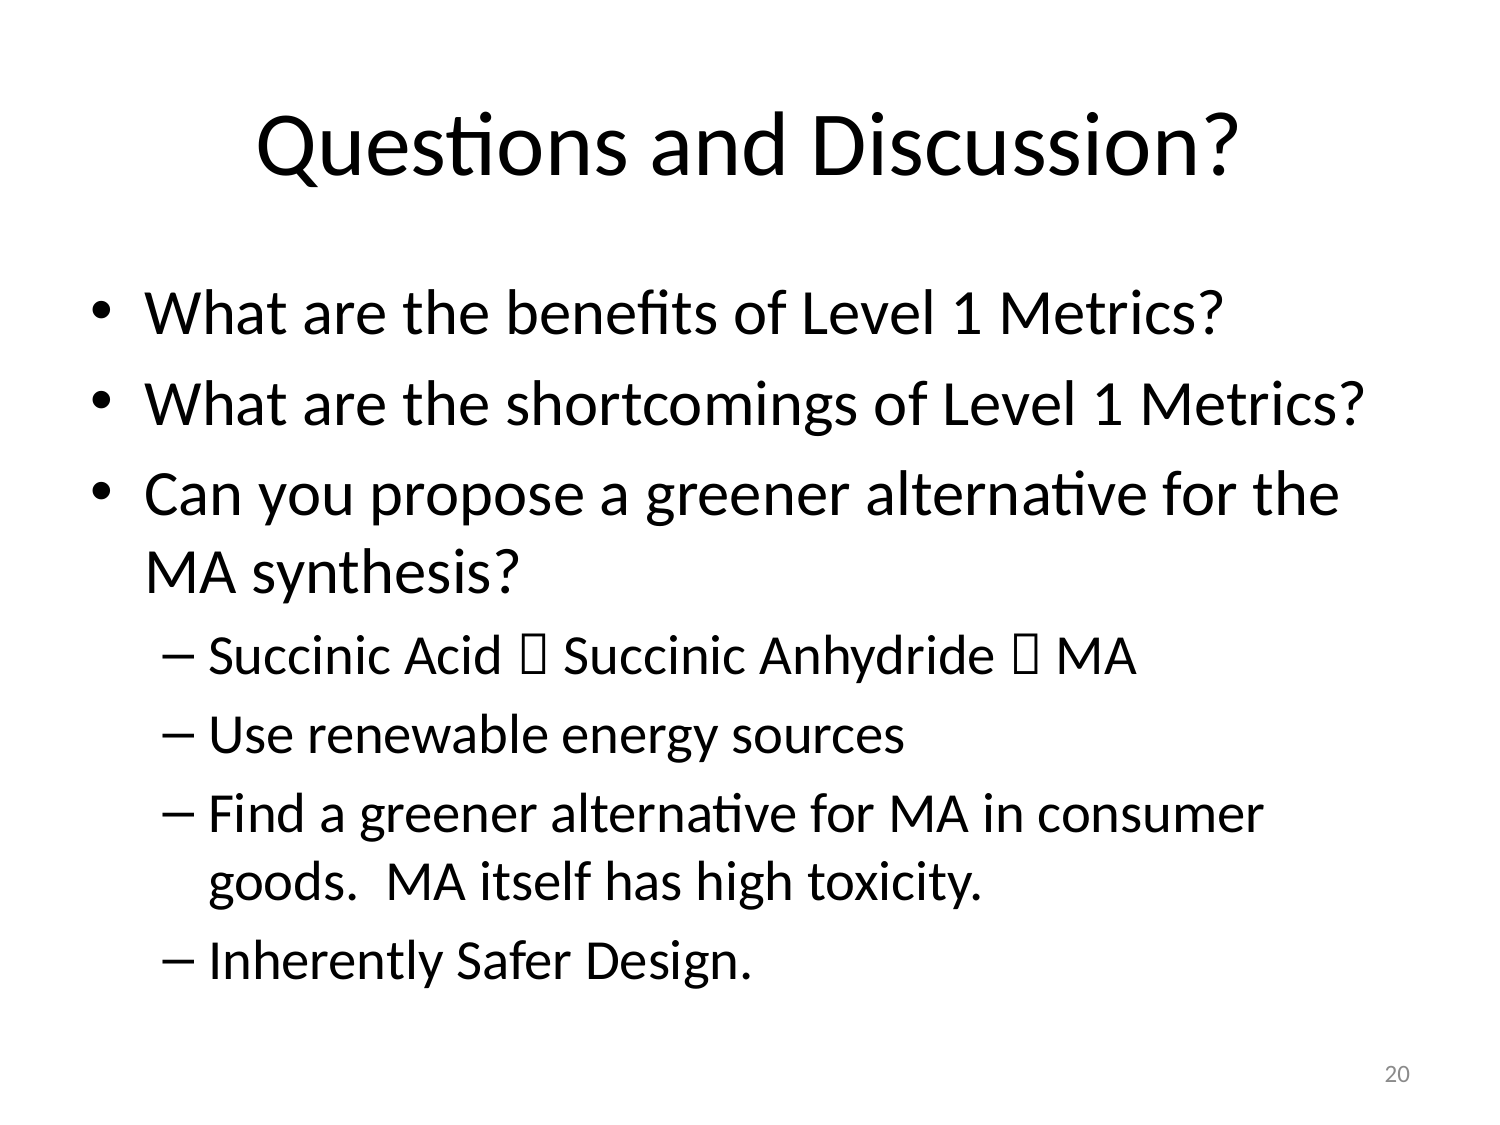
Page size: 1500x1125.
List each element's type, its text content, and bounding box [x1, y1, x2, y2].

slide_number 20 [1074, 1042, 1425, 1103]
title Questions and Discussion? [75, 45, 1425, 233]
list What are the benefits of Level 1 Metrics? What are the shortcomings of Level 1 Metrics? Can you propose a greener alternative for the MA synthesis? Succinic Acid  Succinic Anhydride  MA Use renewable energy sources Find a greener alternative for MA in consumer goods. MA itself has high toxicity. Inherently Safer Design. [75, 262, 1425, 1005]
